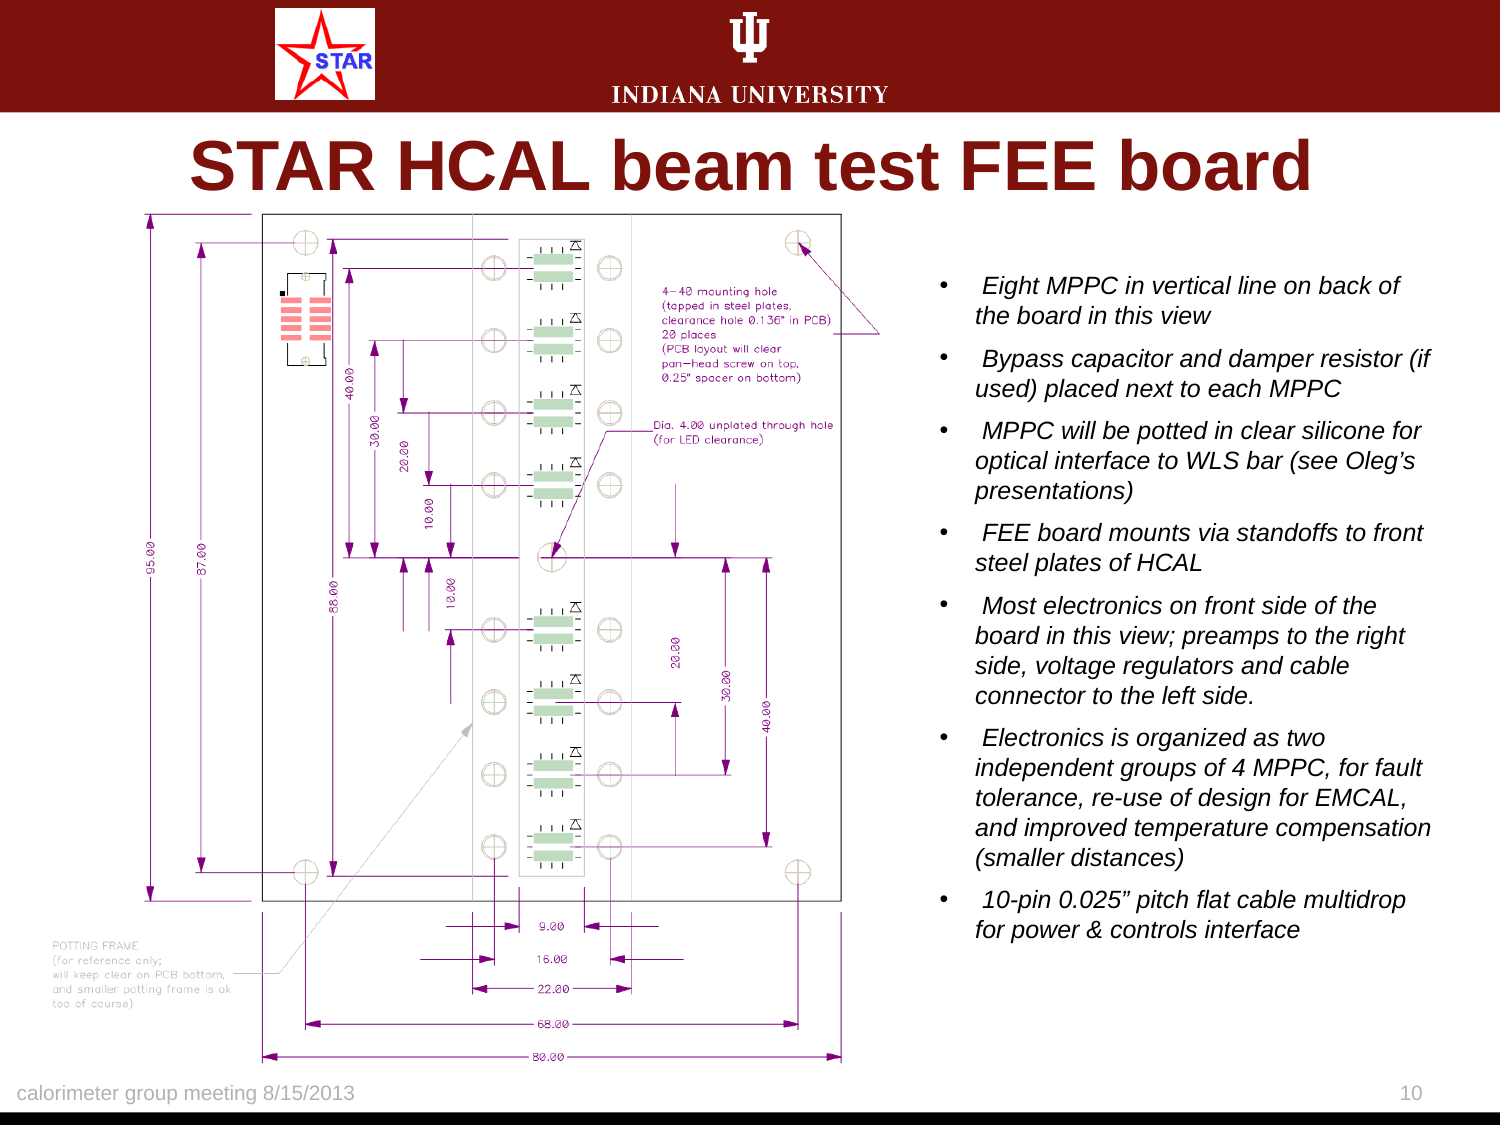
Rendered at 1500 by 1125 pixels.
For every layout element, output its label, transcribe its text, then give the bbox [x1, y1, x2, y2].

text_box Eight MPPC in vertical line on back of the board in this view Bypass capacitor and damper resistor (if used) placed next to each MPPC MPPC will be potted in clear silicone for optical interface to WLS bar (see Oleg’s presentations) FEE board mounts via standoffs to front steel plates of HCAL Most electronics on front side of the board in this view; preamps to the right side, voltage regulators and cable connector to the left side. Electronics is organized as two independent groups of 4 MPPC, for fault tolerance, re-use of design for EMCAL, and improved temperature compensation (smaller distances) 10-pin 0.025” pitch flat cable multidrop for power & controls interface [924, 262, 1450, 952]
picture [612, 12, 888, 103]
picture [37, 199, 883, 1076]
title STAR HCAL beam test FEE board [87, 112, 1417, 213]
picture [275, 8, 375, 100]
